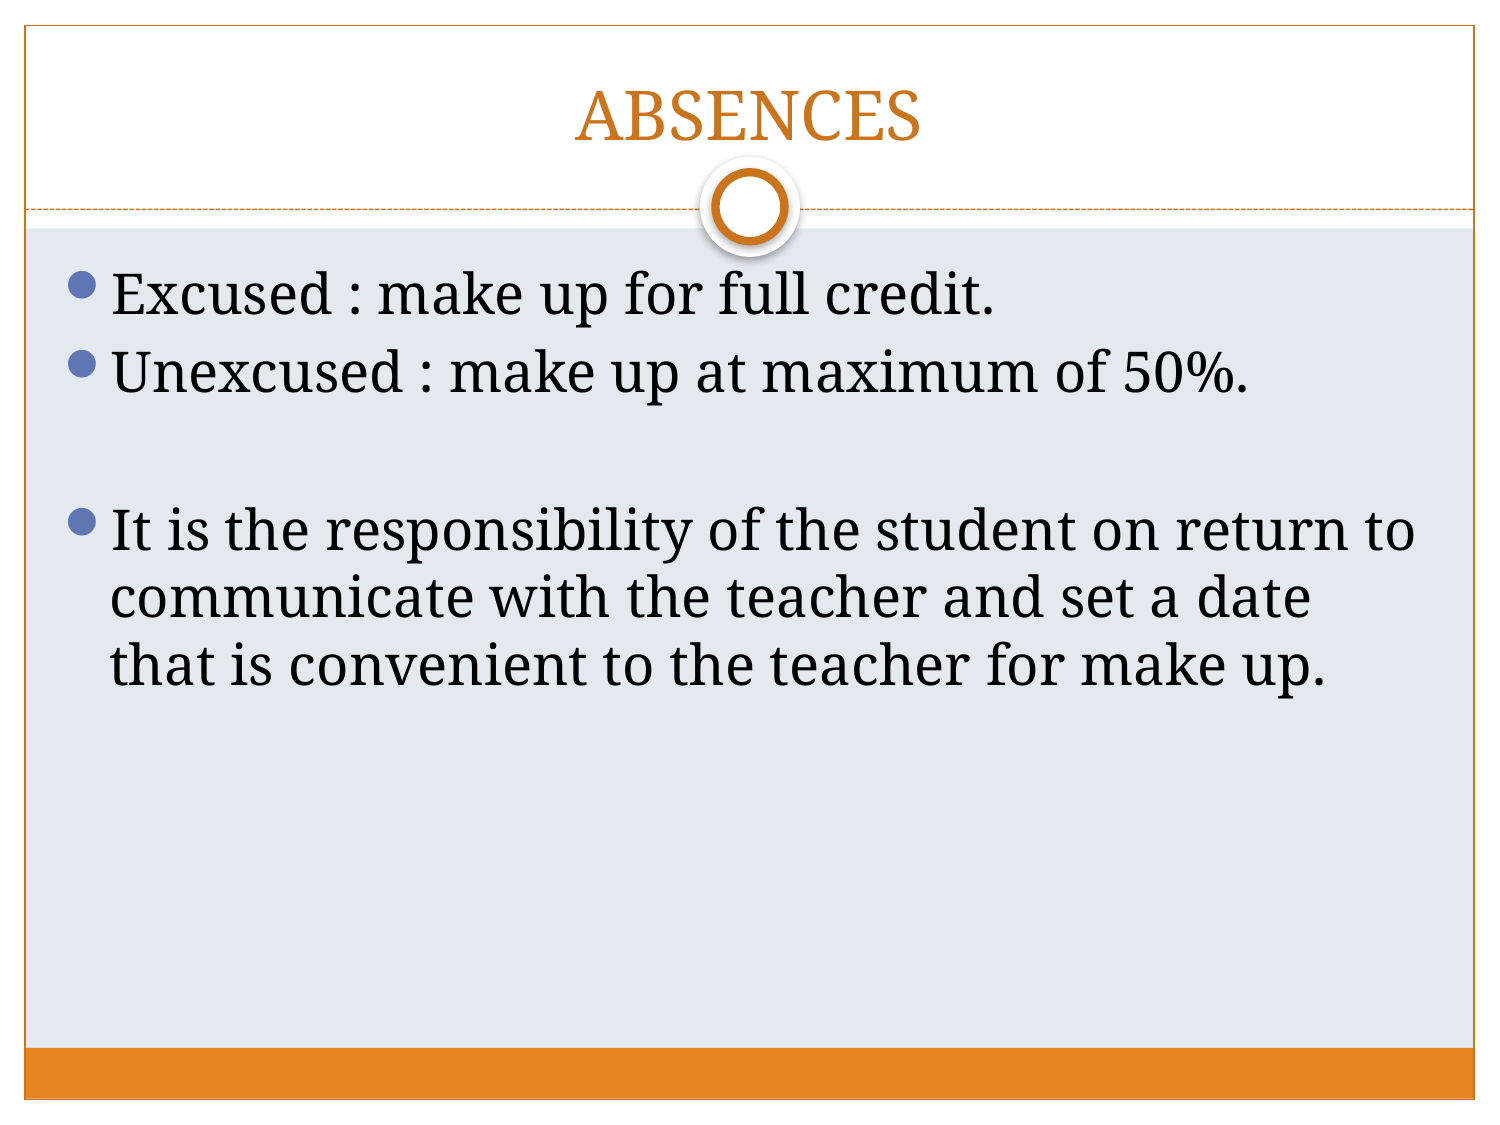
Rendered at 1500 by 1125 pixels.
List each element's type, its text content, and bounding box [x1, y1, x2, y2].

title ABSENCES [49, 37, 1450, 162]
list Excused : make up for full credit. Unexcused : make up at maximum of 50%. It is the responsibility of the student on return to communicate with the teacher and set a date that is convenient to the teacher for make up. [49, 250, 1445, 1001]
